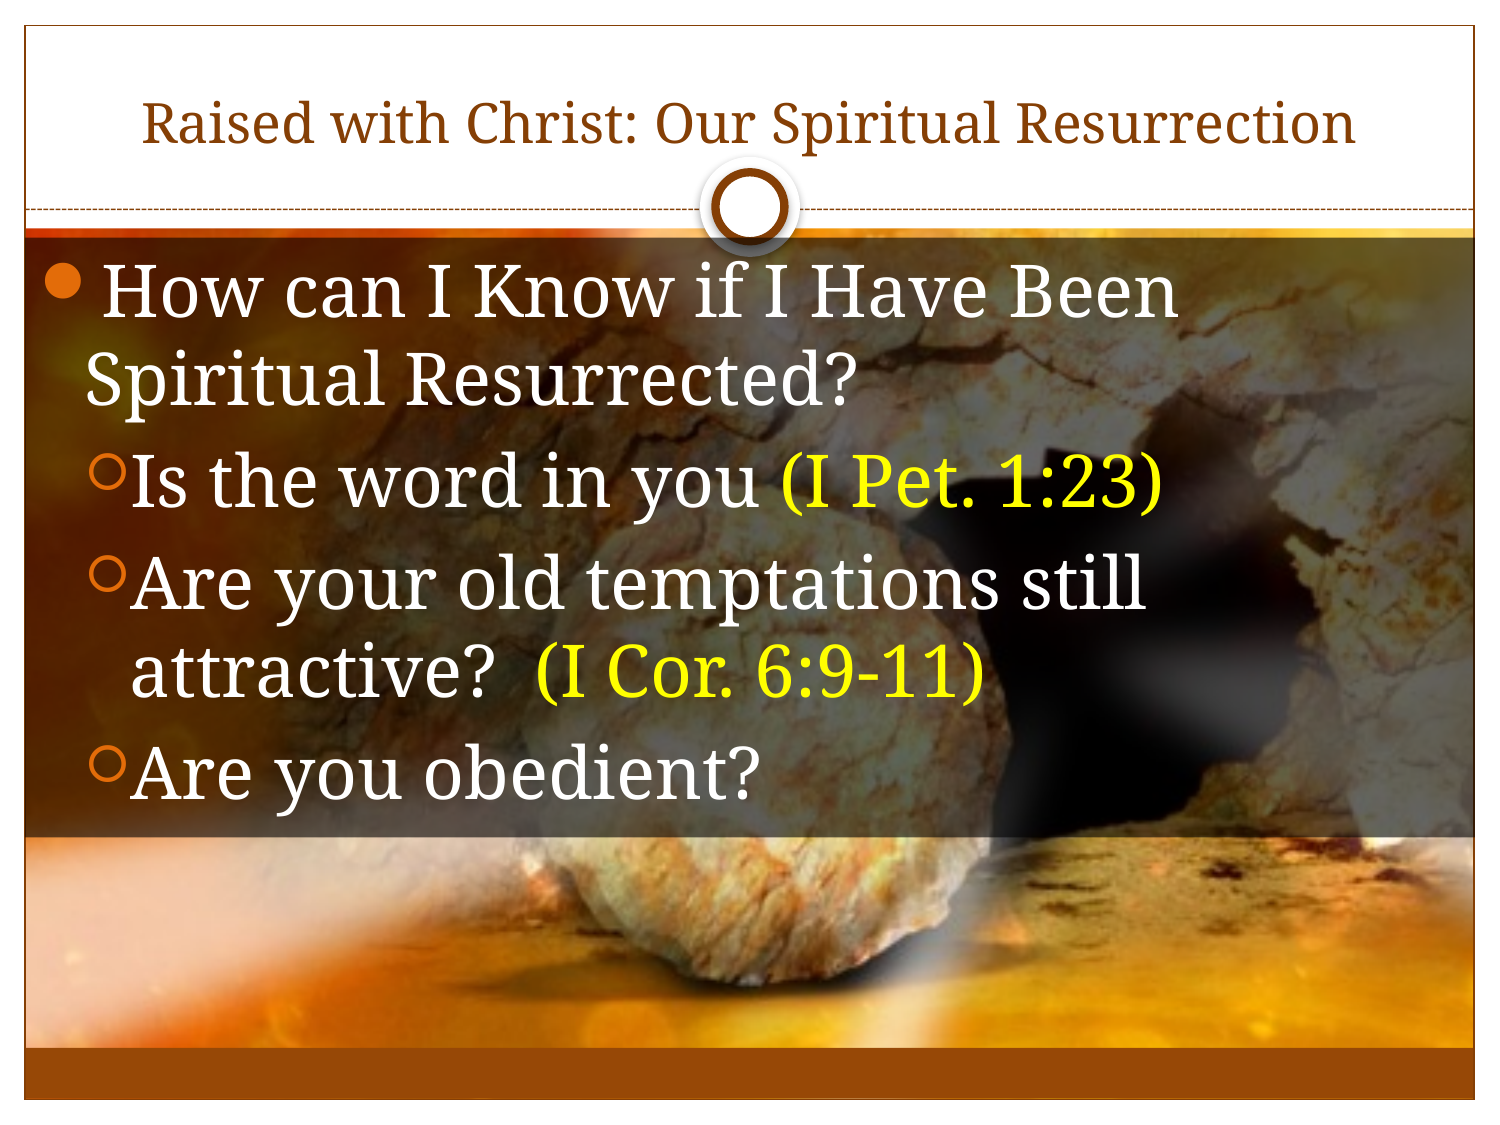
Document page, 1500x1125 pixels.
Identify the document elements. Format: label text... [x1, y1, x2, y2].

picture [791, 229, 1473, 237]
picture [26, 229, 709, 237]
title Raised with Christ: Our Spiritual Resurrection [24, 37, 1475, 162]
list How can I Know if I Have Been Spiritual Resurrected? Is the word in you (I Pet. 1:23) Are your old temptations still attractive? (I Cor. 6:9-11) Are you obedient? [24, 237, 1475, 838]
picture [26, 838, 1473, 1047]
